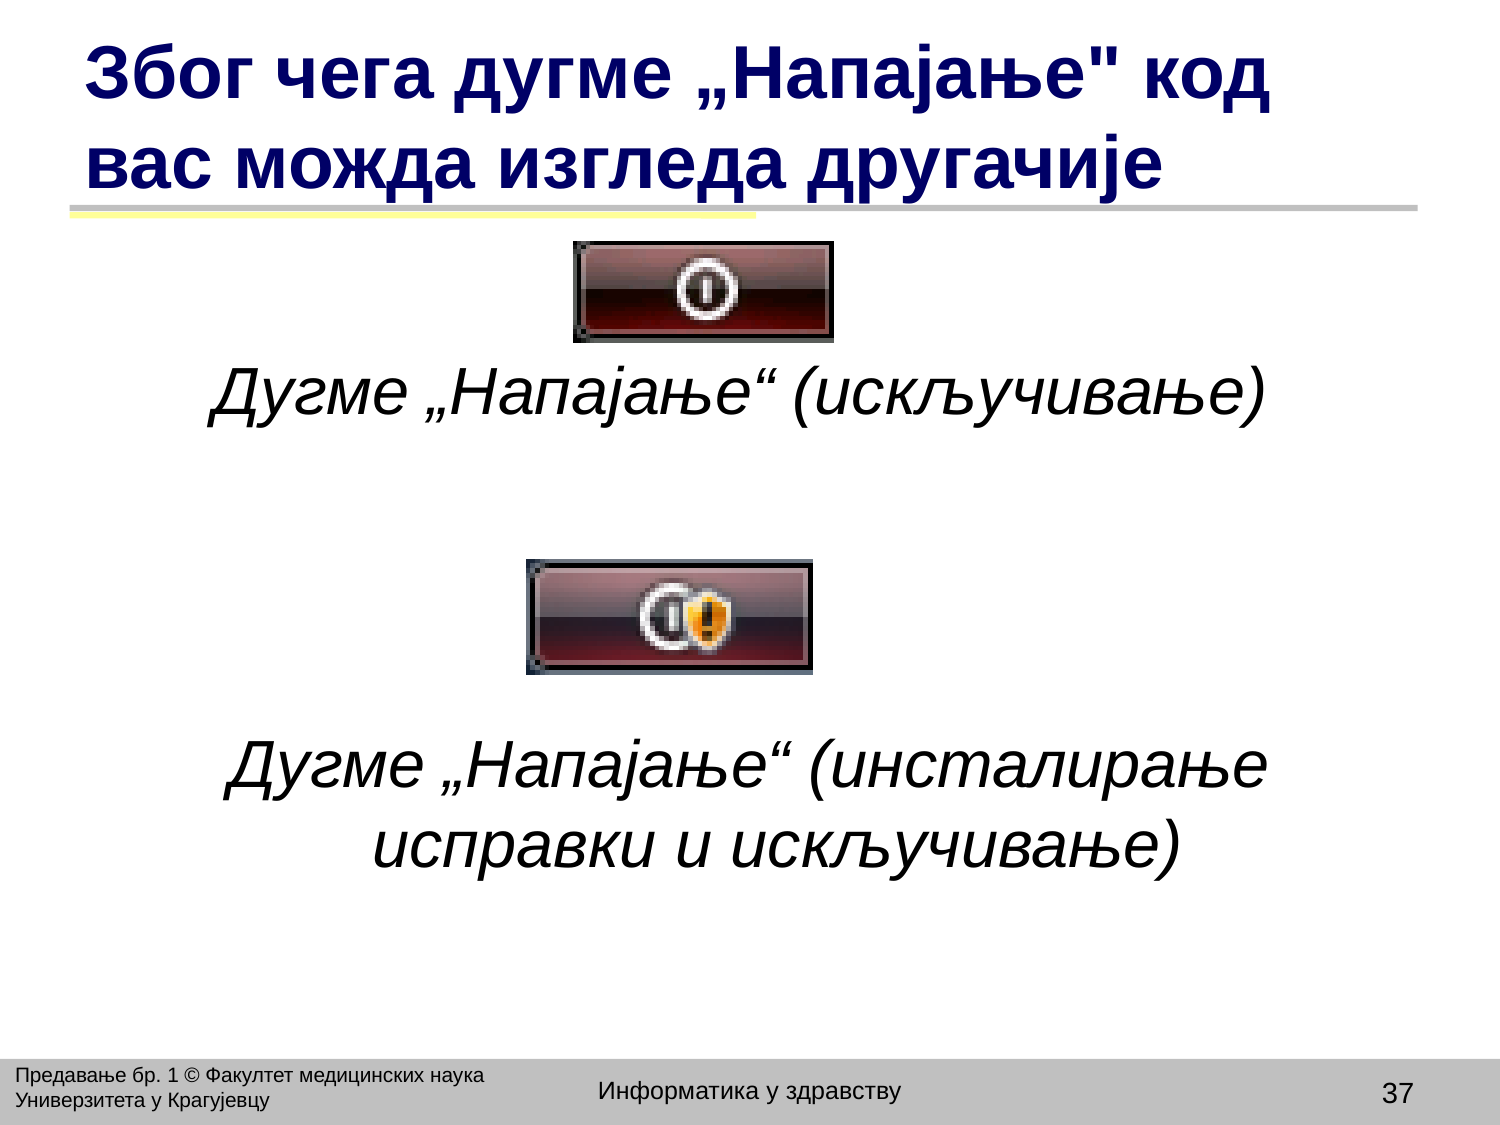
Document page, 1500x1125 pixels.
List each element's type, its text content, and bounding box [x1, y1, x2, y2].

footer Информатика у здравству [512, 1066, 988, 1125]
list Дугме „Напајање“ (искључивање) Дугме „Напајање“ (инсталирање исправки и искључивање) [74, 246, 1426, 1023]
slide_number Предавање бр. 1 © Факултет медицинских наука Универзитета у Крагујевцу [0, 1053, 599, 1108]
title Због чега дугме „Напајање" код вас можда изгледа другачије [69, 19, 1426, 208]
picture [573, 241, 834, 343]
slide_number 37 [1079, 1066, 1430, 1125]
picture [526, 559, 813, 675]
